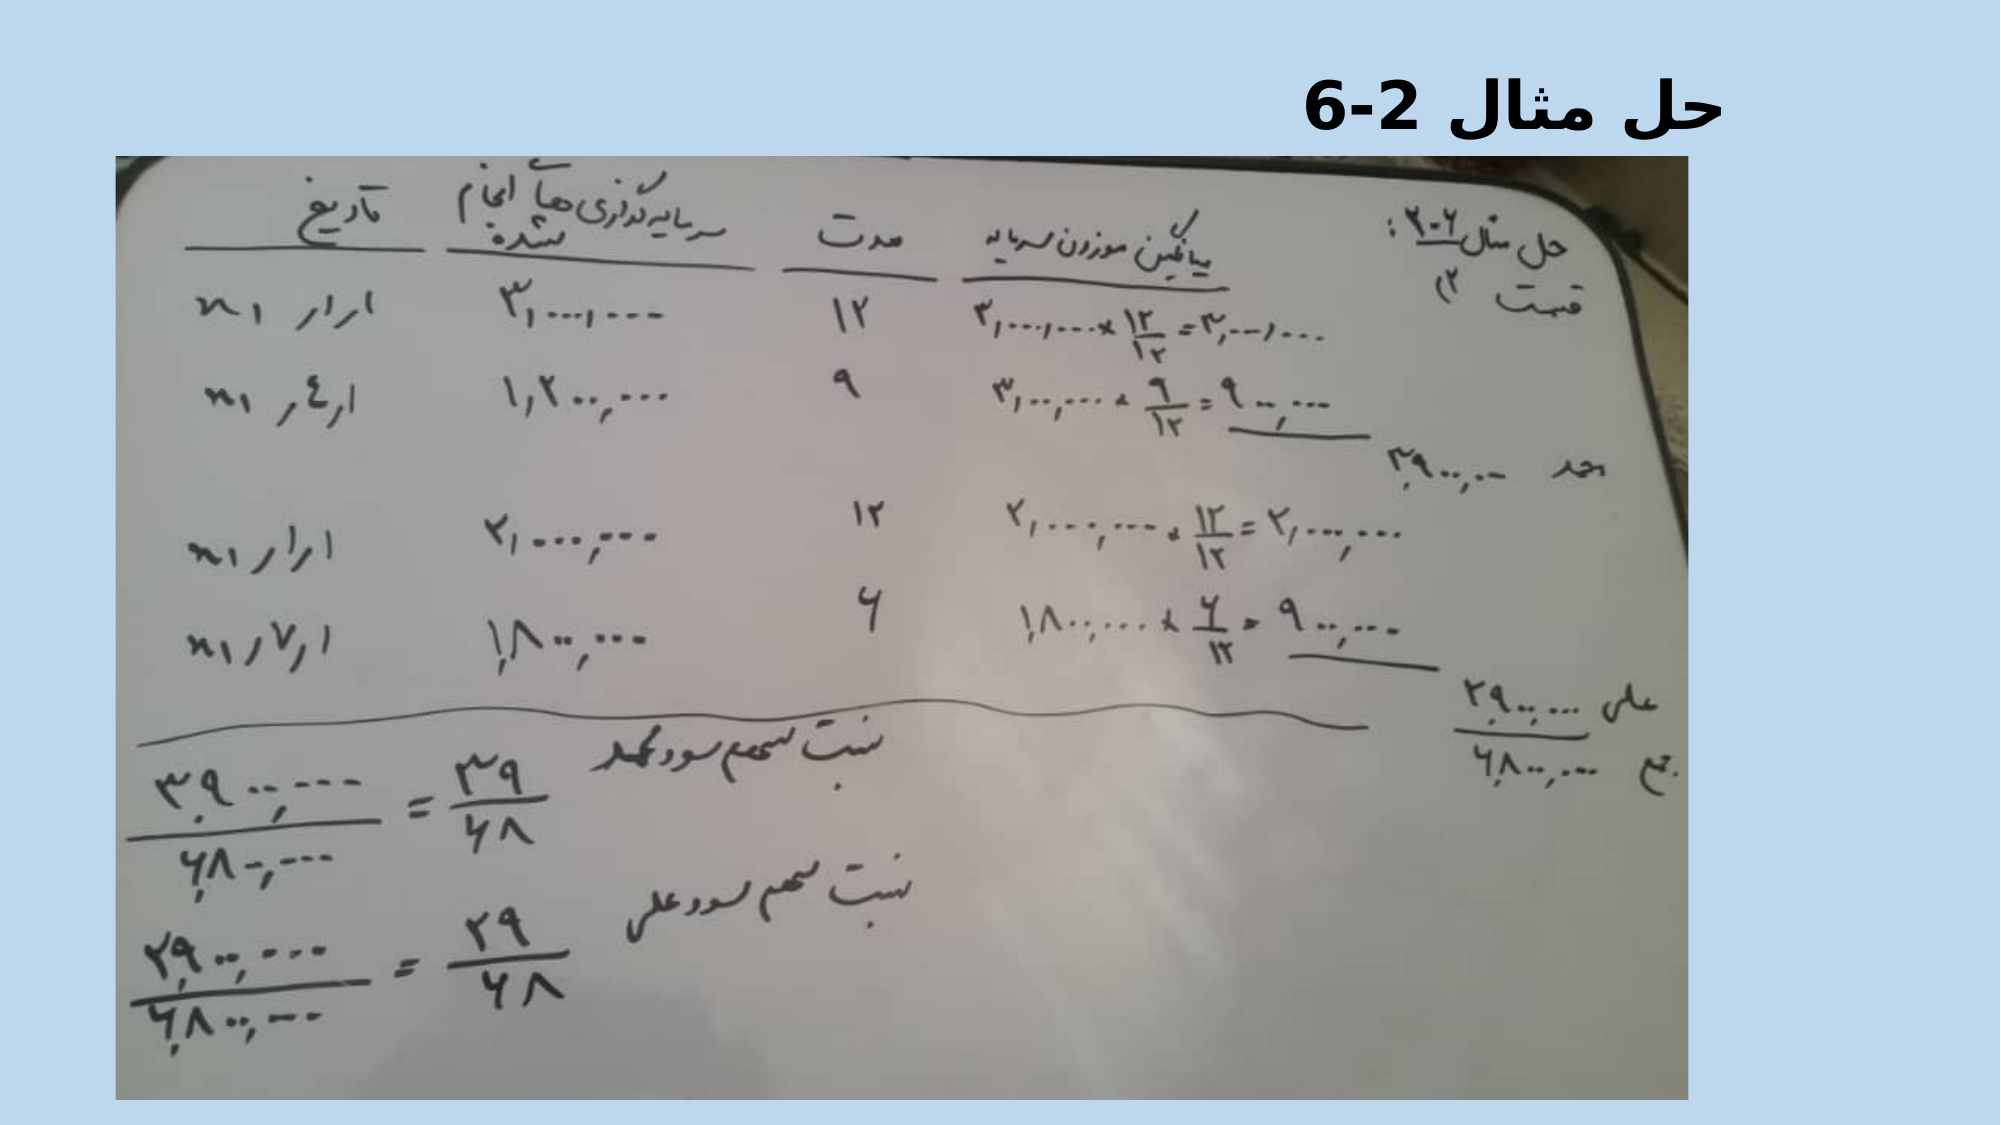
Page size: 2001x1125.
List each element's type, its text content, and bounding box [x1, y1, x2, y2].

picture [115, 155, 1689, 1100]
text_box حل مثال 2-6 [174, 55, 1743, 151]
